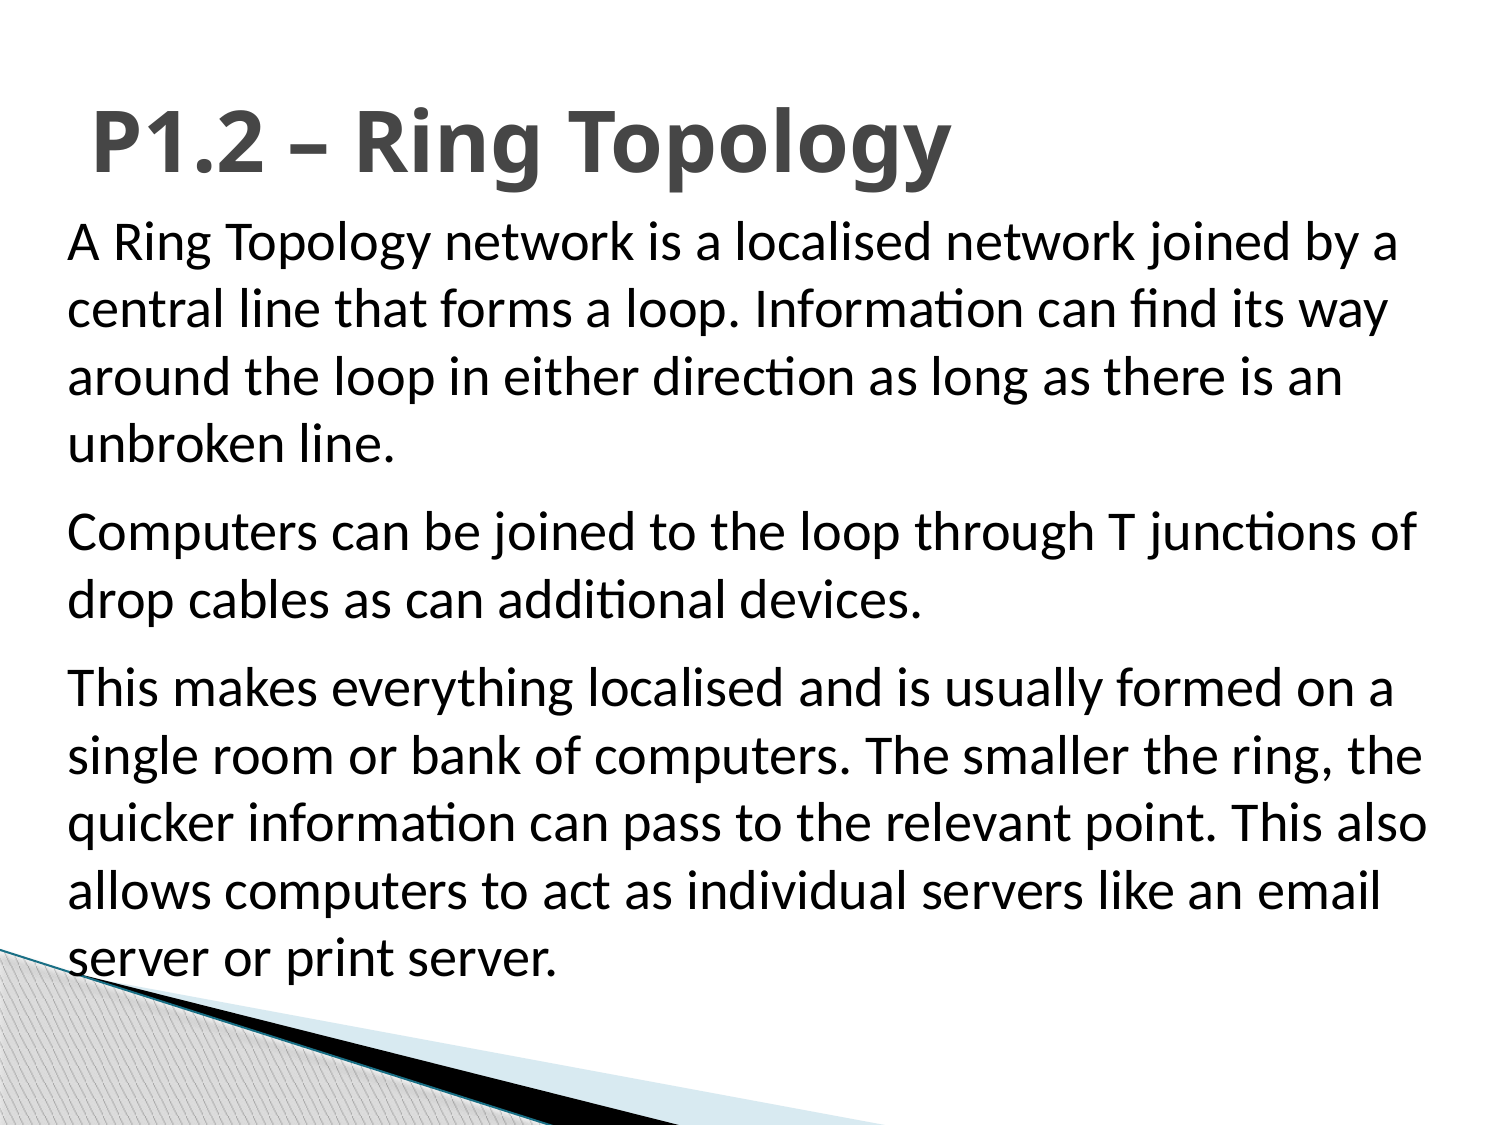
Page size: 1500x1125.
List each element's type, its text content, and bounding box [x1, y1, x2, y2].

title P1.2 – Ring Topology [75, 45, 1425, 233]
list A Ring Topology network is a localised network joined by a central line that forms a loop. Information can find its way around the loop in either direction as long as there is an unbroken line. Computers can be joined to the loop through T junctions of drop cables as can additional devices. This makes everything localised and is usually formed on a single room or bank of computers. The smaller the ring, the quicker information can pass to the relevant point. This also allows computers to act as individual servers like an email server or print server. [53, 196, 1459, 1012]
